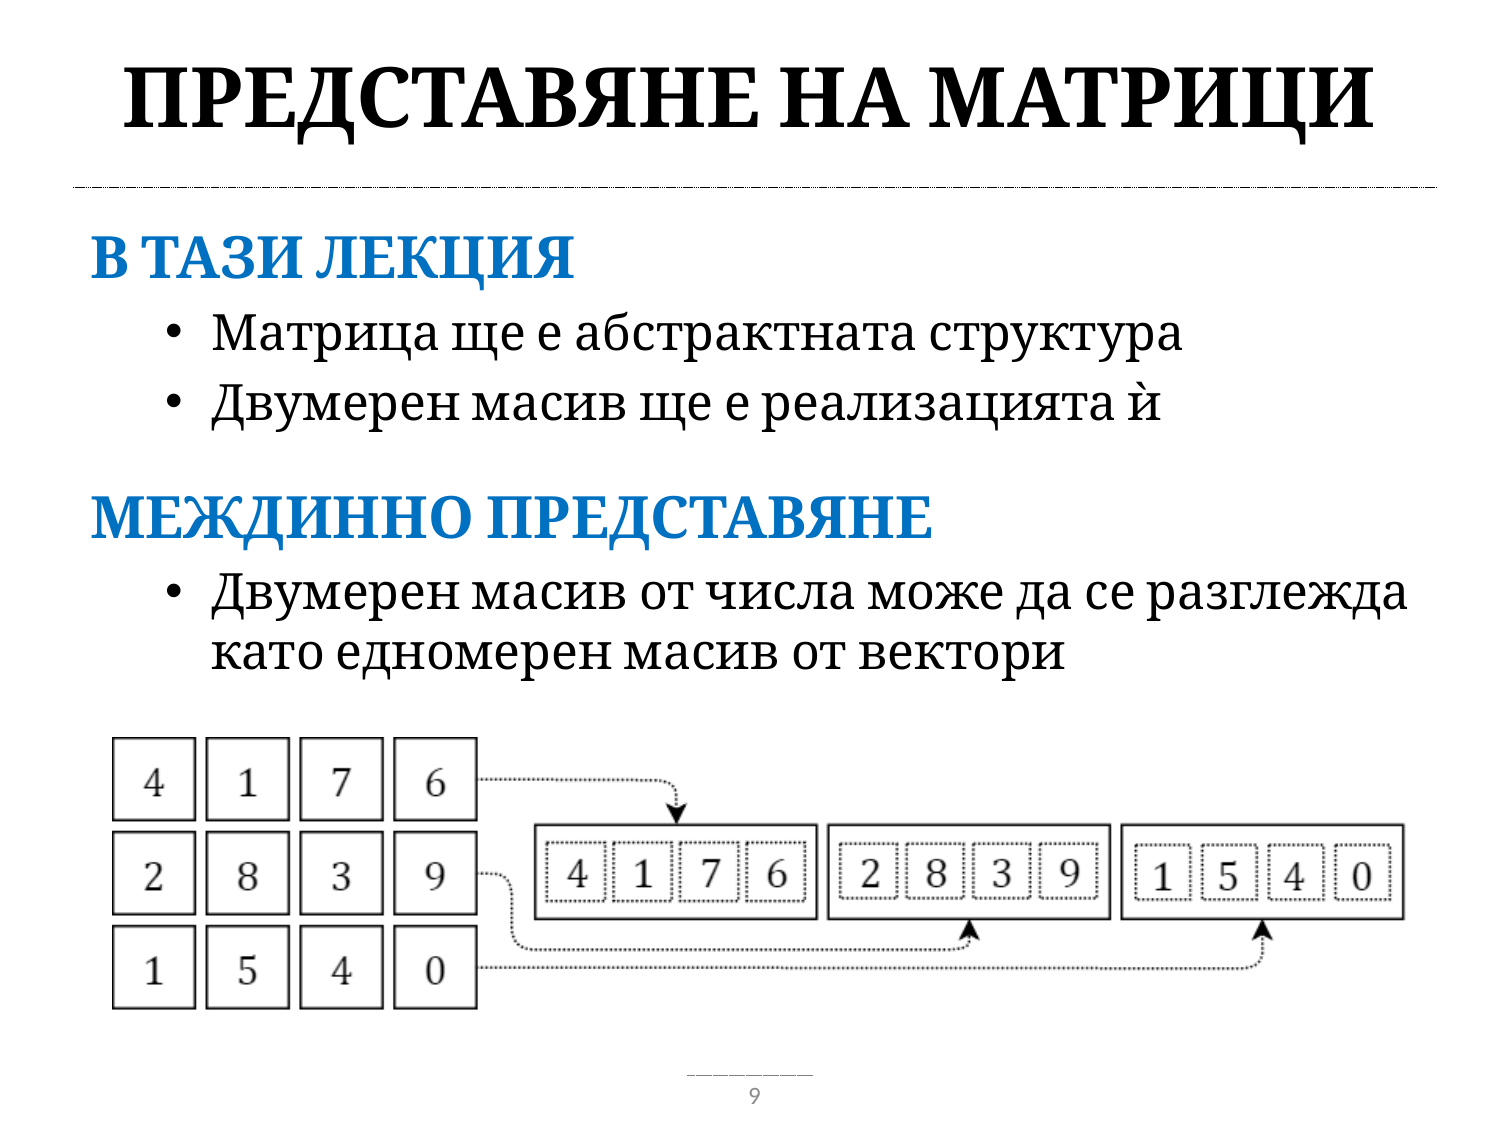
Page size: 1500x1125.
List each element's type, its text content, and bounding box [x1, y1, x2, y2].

slide_number 9 [579, 1065, 930, 1125]
picture [112, 737, 1407, 1013]
list В тази лекция Матрица ще е абстрактната структура Двумерен масив ще е реализацията ѝ Междинно представяне Двумерен масив от числа може да се разглежда като едномерен масив от вектори [75, 212, 1450, 1063]
title Представяне на матрици [0, 0, 1500, 188]
